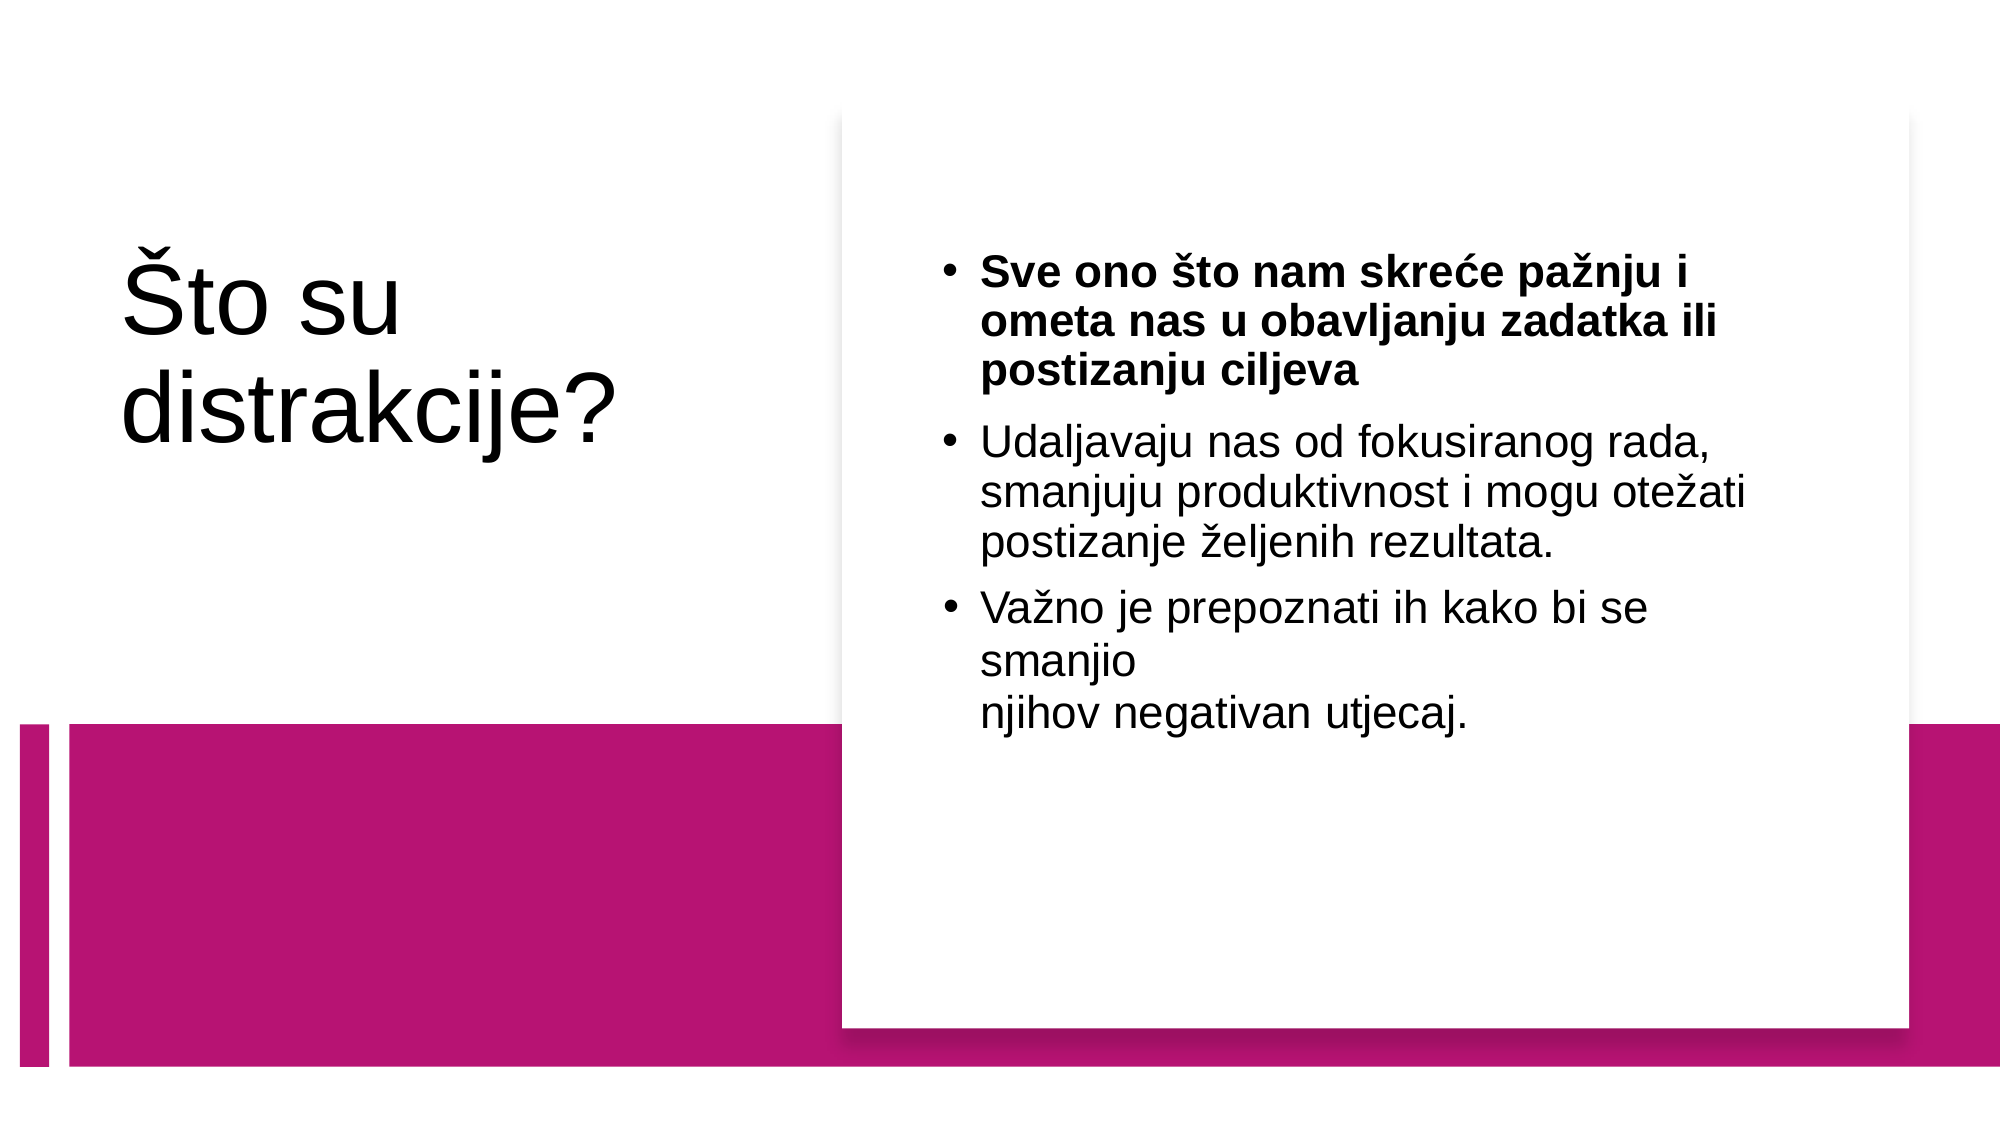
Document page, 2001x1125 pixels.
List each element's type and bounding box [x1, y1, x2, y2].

text_box [69, 93, 2000, 1072]
text_box [19, 724, 50, 1067]
